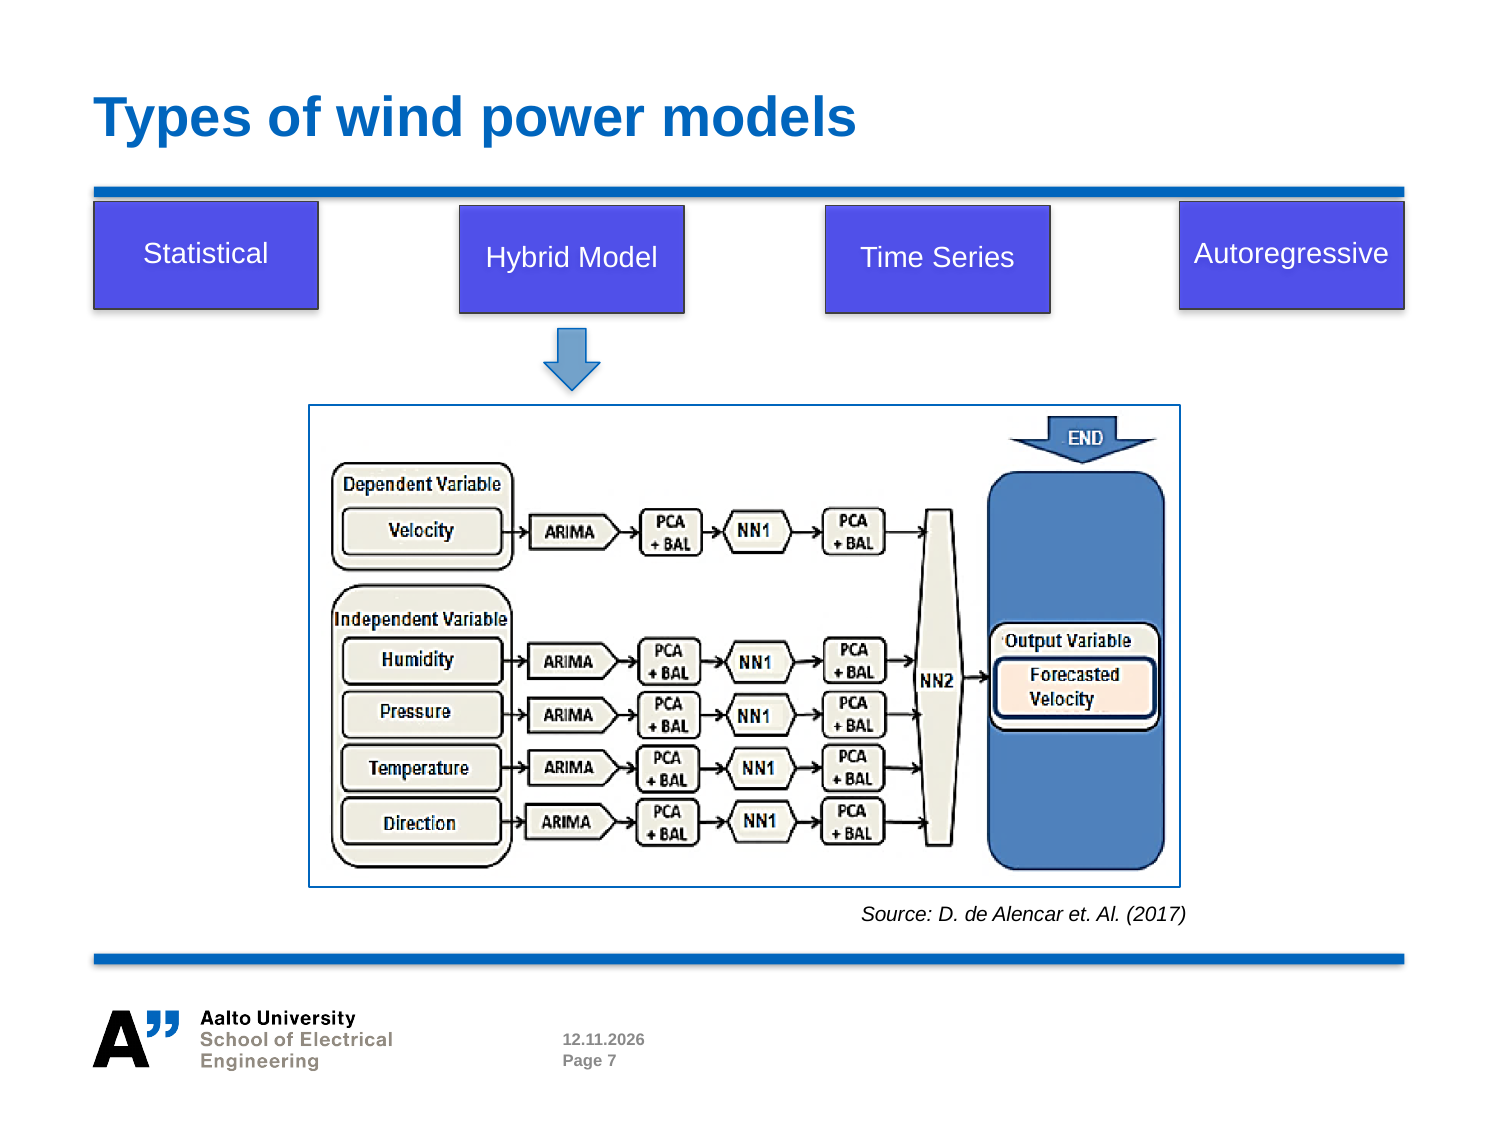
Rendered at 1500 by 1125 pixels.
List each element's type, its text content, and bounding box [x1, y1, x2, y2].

text_box Statistical [93, 201, 319, 310]
text_box Time Series [825, 205, 1051, 314]
title Types of wind power models [93, 80, 1369, 228]
text_box Hybrid Model [459, 205, 685, 314]
text_box [543, 327, 601, 392]
picture [35, 953, 449, 1125]
text_box Source: D. de Alencar et. Al. (2017) [846, 893, 1202, 934]
slide_number Page 7 [562, 1050, 816, 1071]
picture [310, 405, 1180, 887]
text_box Autoregressive [1179, 201, 1405, 310]
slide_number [562, 1029, 816, 1050]
